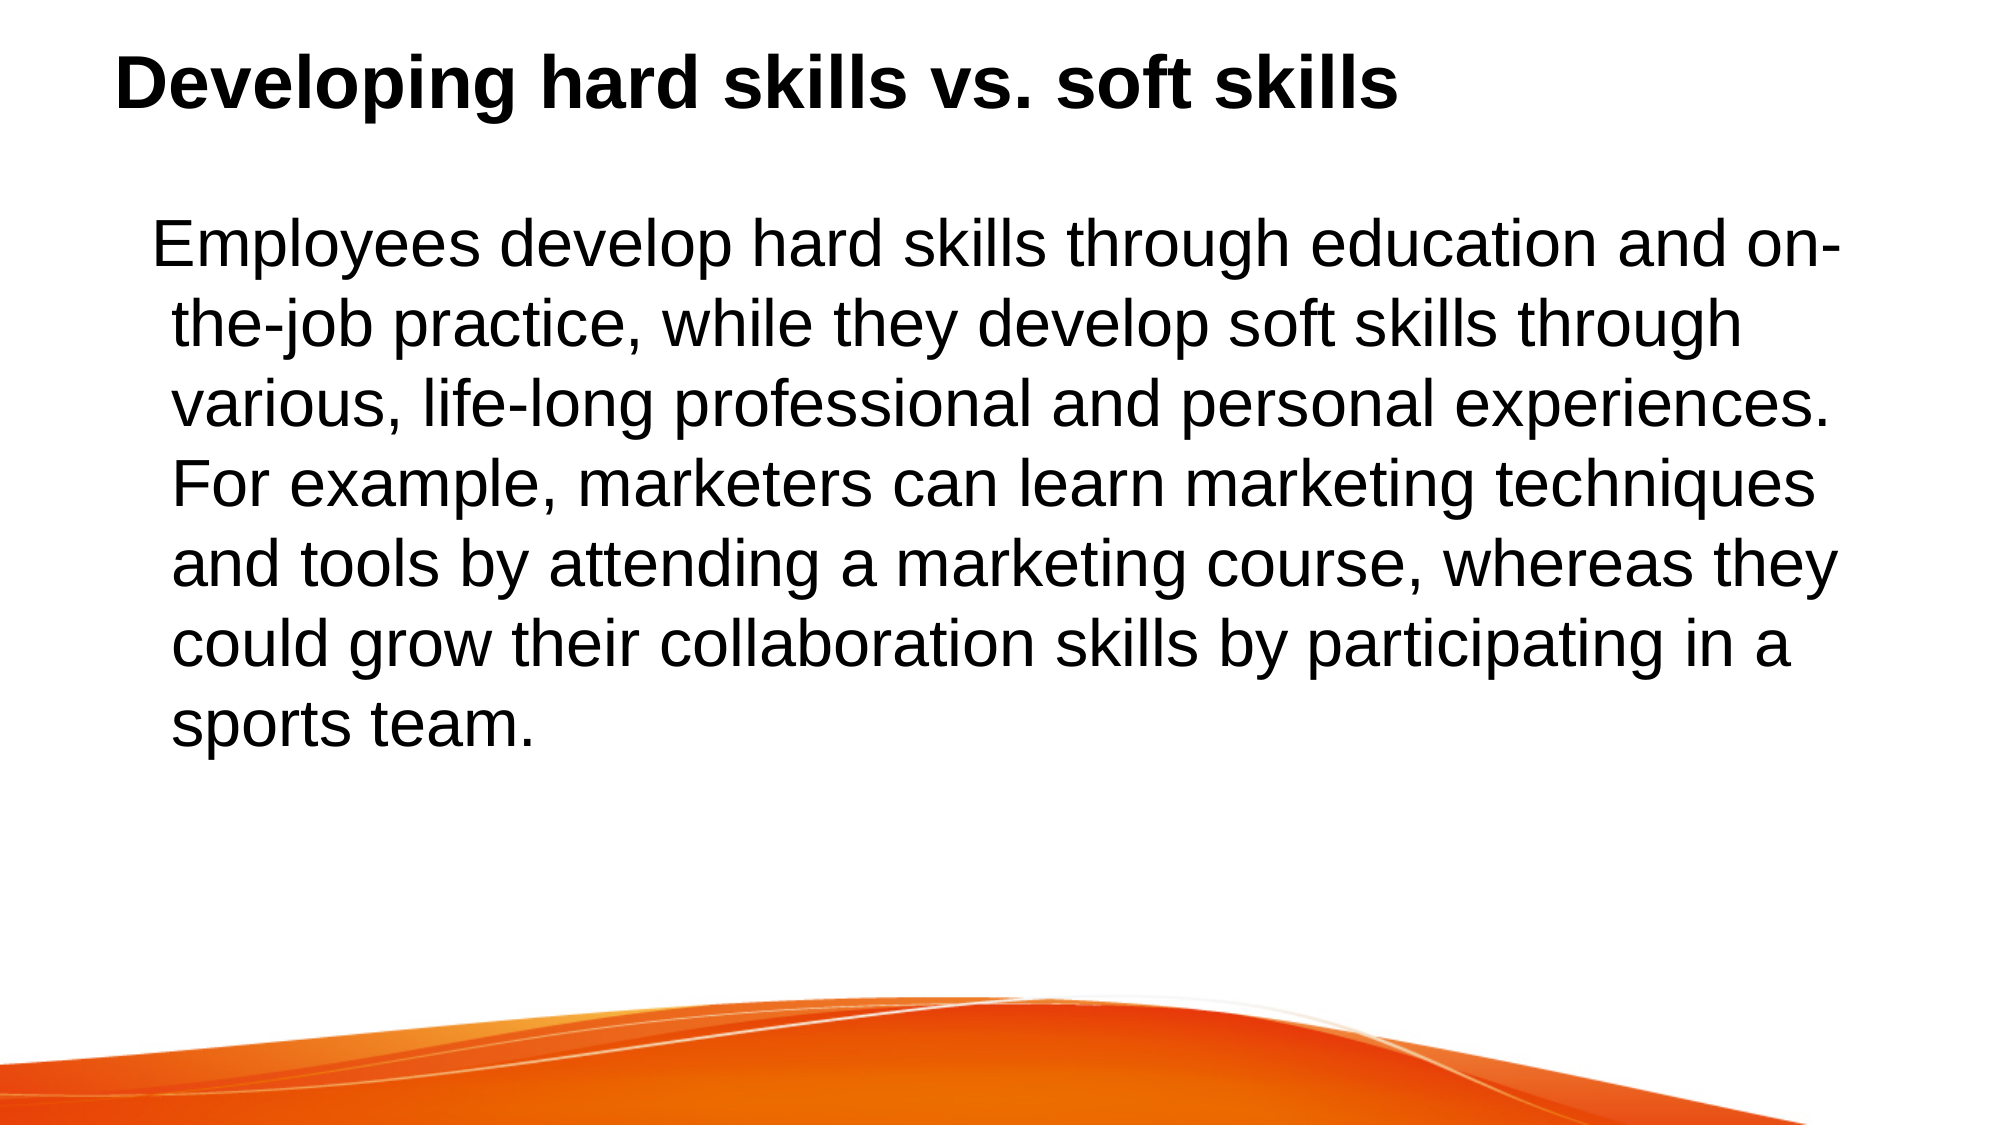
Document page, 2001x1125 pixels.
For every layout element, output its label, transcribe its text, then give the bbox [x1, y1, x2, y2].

picture [0, 0, 2000, 1125]
list Employees develop hard skills through education and on-the-job practice, while they develop soft skills through various, life-long professional and personal experiences. For example, marketers can learn marketing techniques and tools by attending a marketing course, whereas they could grow their collaboration skills by participating in a sports team. [99, 192, 1901, 1006]
title Developing hard skills vs. soft skills [99, 30, 1901, 127]
